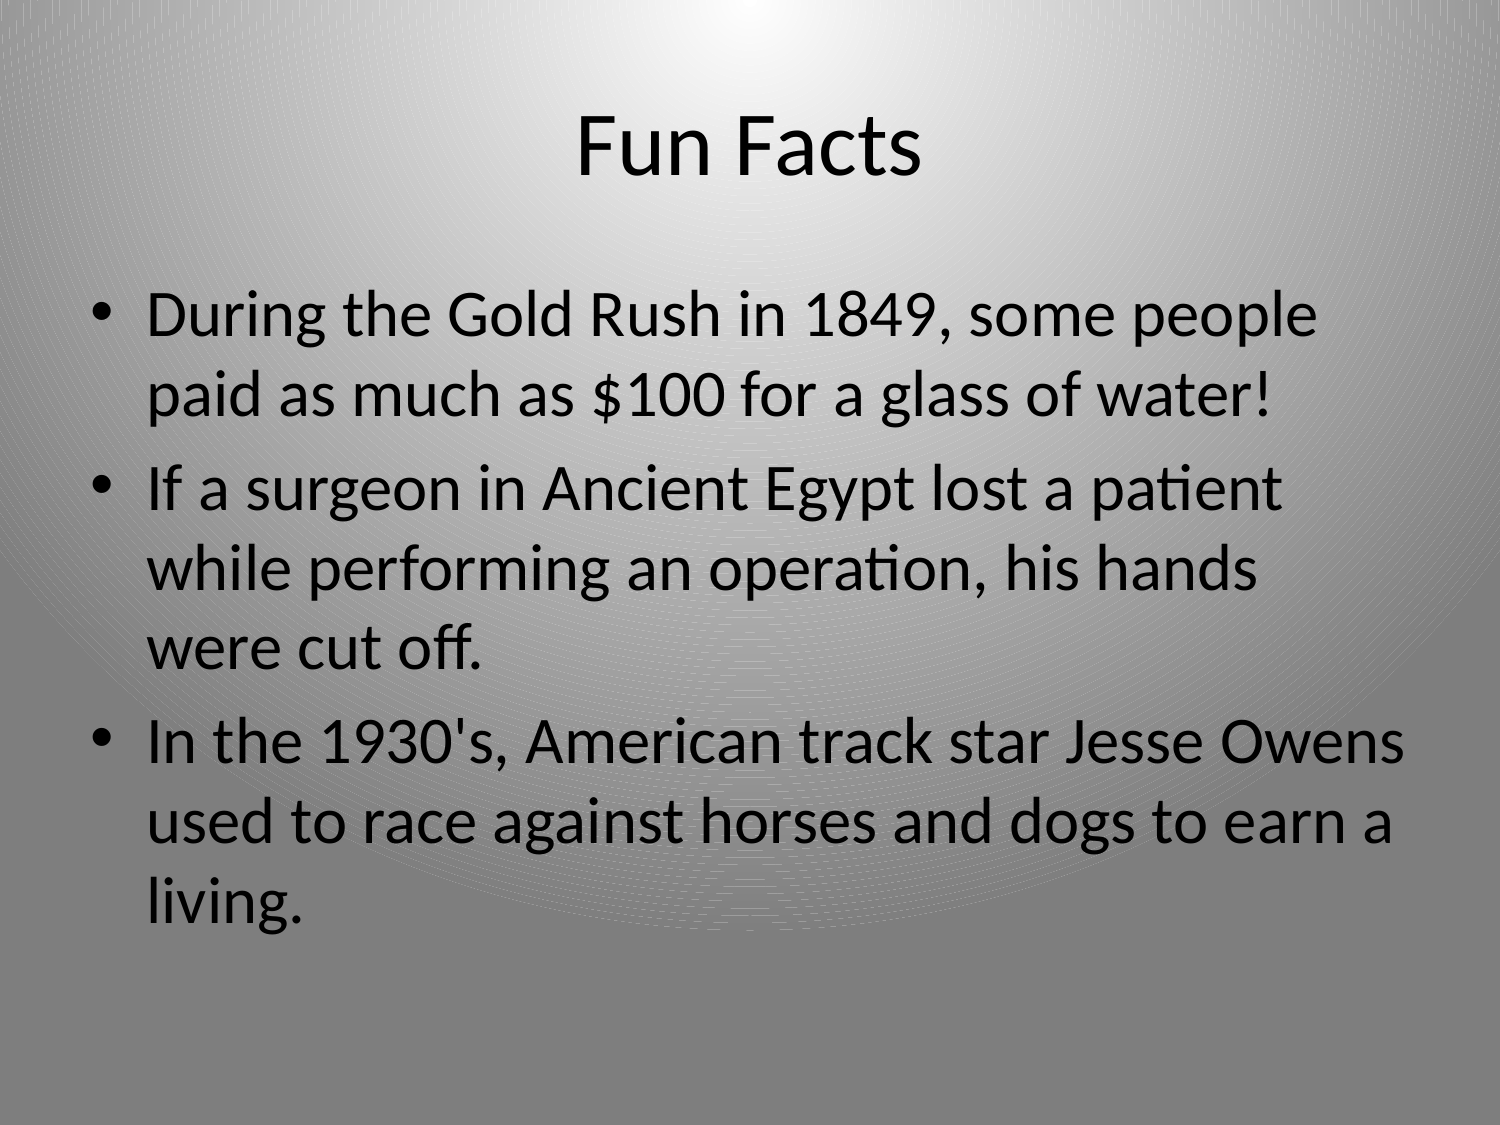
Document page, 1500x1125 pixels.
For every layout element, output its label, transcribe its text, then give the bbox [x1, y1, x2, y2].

title Fun Facts [75, 45, 1425, 233]
list During the Gold Rush in 1849, some people paid as much as $100 for a glass of water! If a surgeon in Ancient Egypt lost a patient while performing an operation, his hands were cut off. In the 1930's, American track star Jesse Owens used to race against horses and dogs to earn a living. [75, 262, 1425, 1005]
